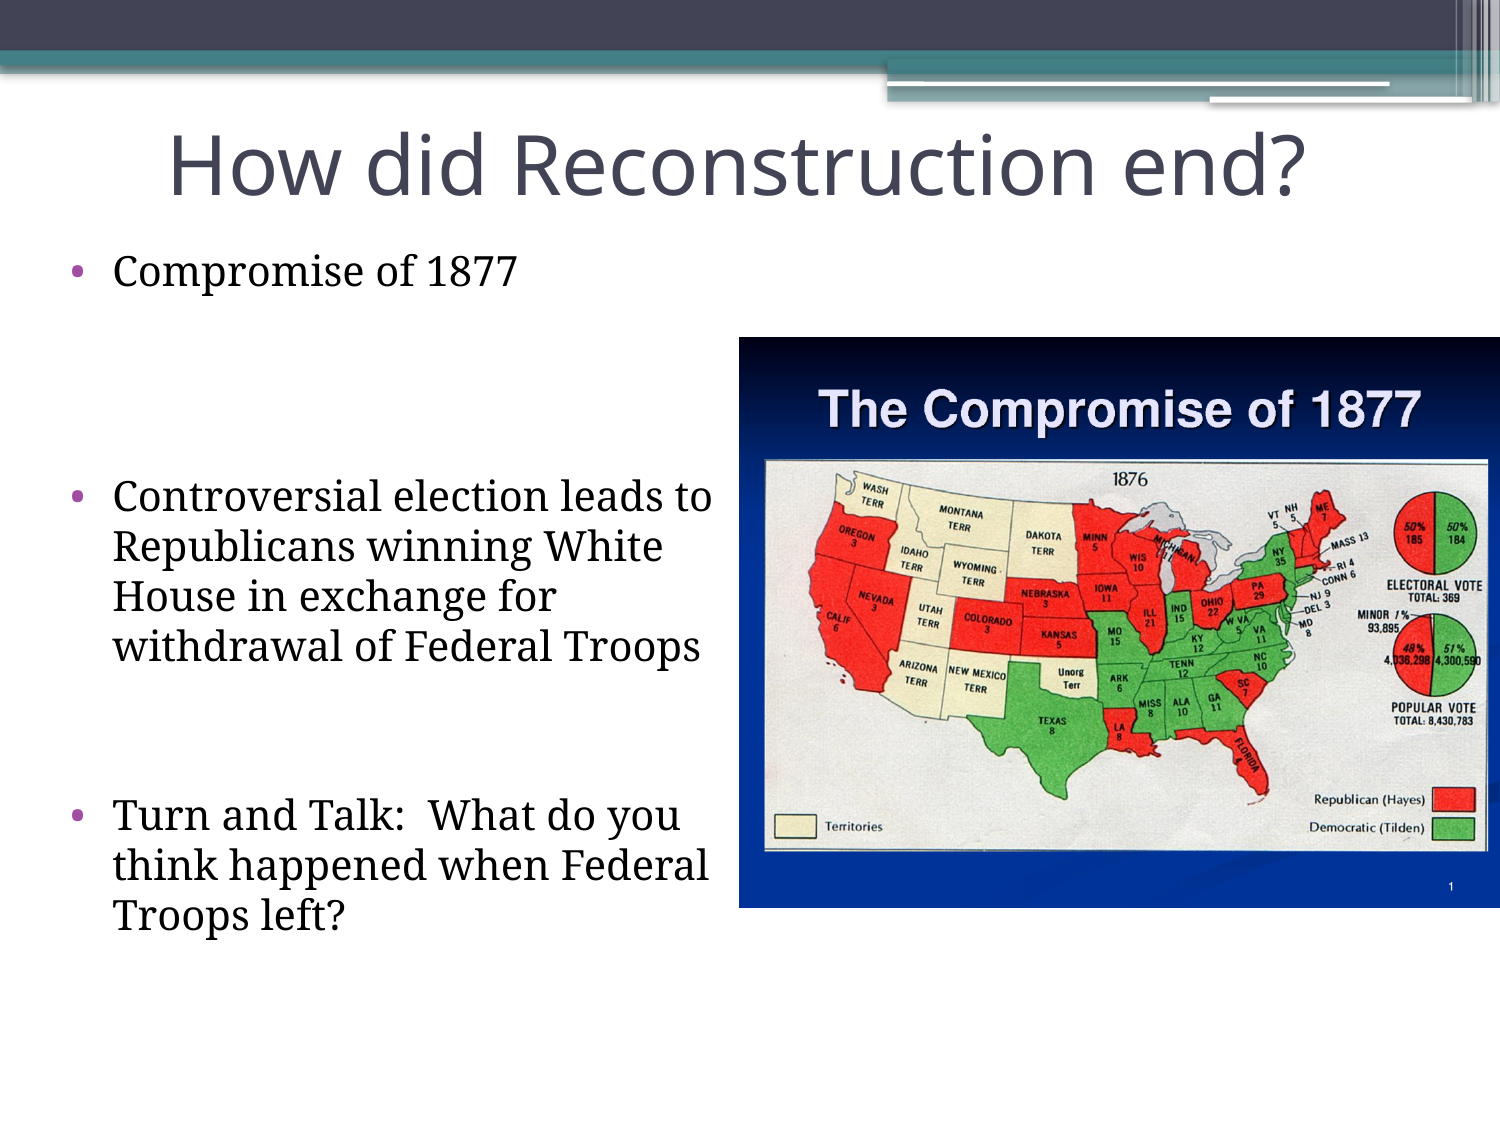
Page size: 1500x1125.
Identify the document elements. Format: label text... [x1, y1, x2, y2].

picture [739, 337, 1500, 909]
title How did Reconstruction end? [62, 99, 1413, 225]
list Compromise of 1877 Controversial election leads to Republicans winning White House in exchange for withdrawal of Federal Troops Turn and Talk: What do you think happened when Federal Troops left? [37, 237, 738, 1112]
